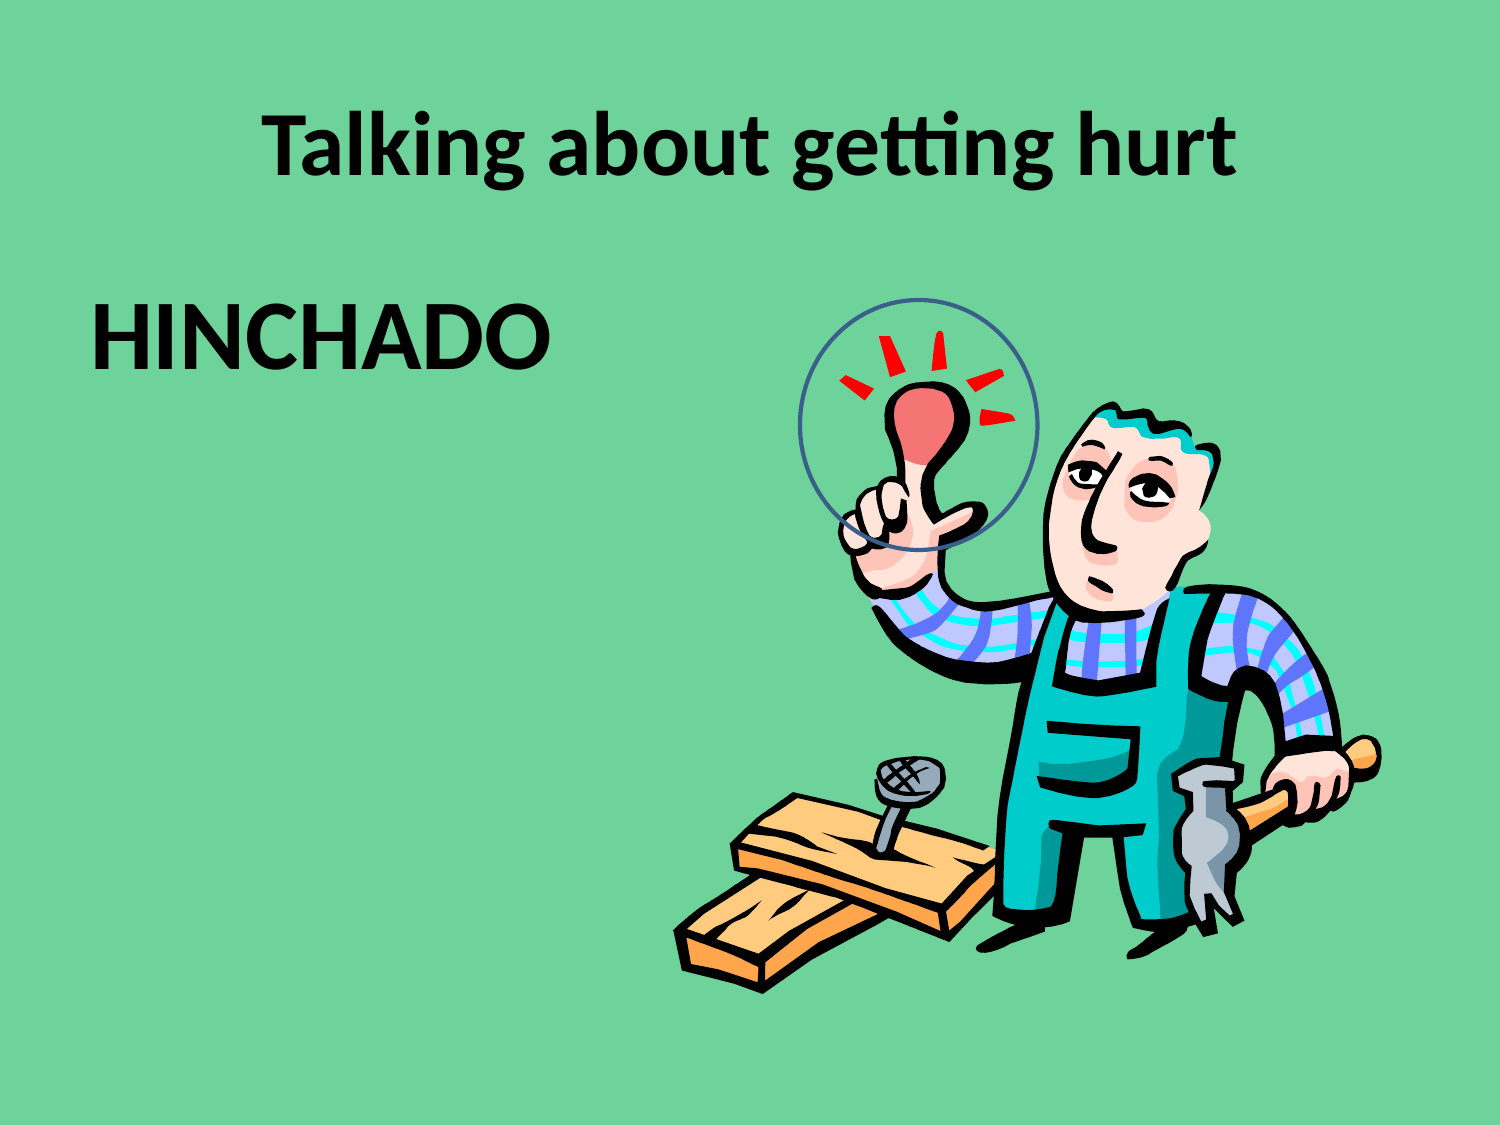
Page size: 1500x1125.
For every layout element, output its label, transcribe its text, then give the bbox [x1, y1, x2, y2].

title Talking about getting hurt [75, 45, 1425, 233]
text_box [846, 297, 991, 323]
picture [672, 324, 1388, 1001]
list HINCHADO [75, 262, 738, 1005]
